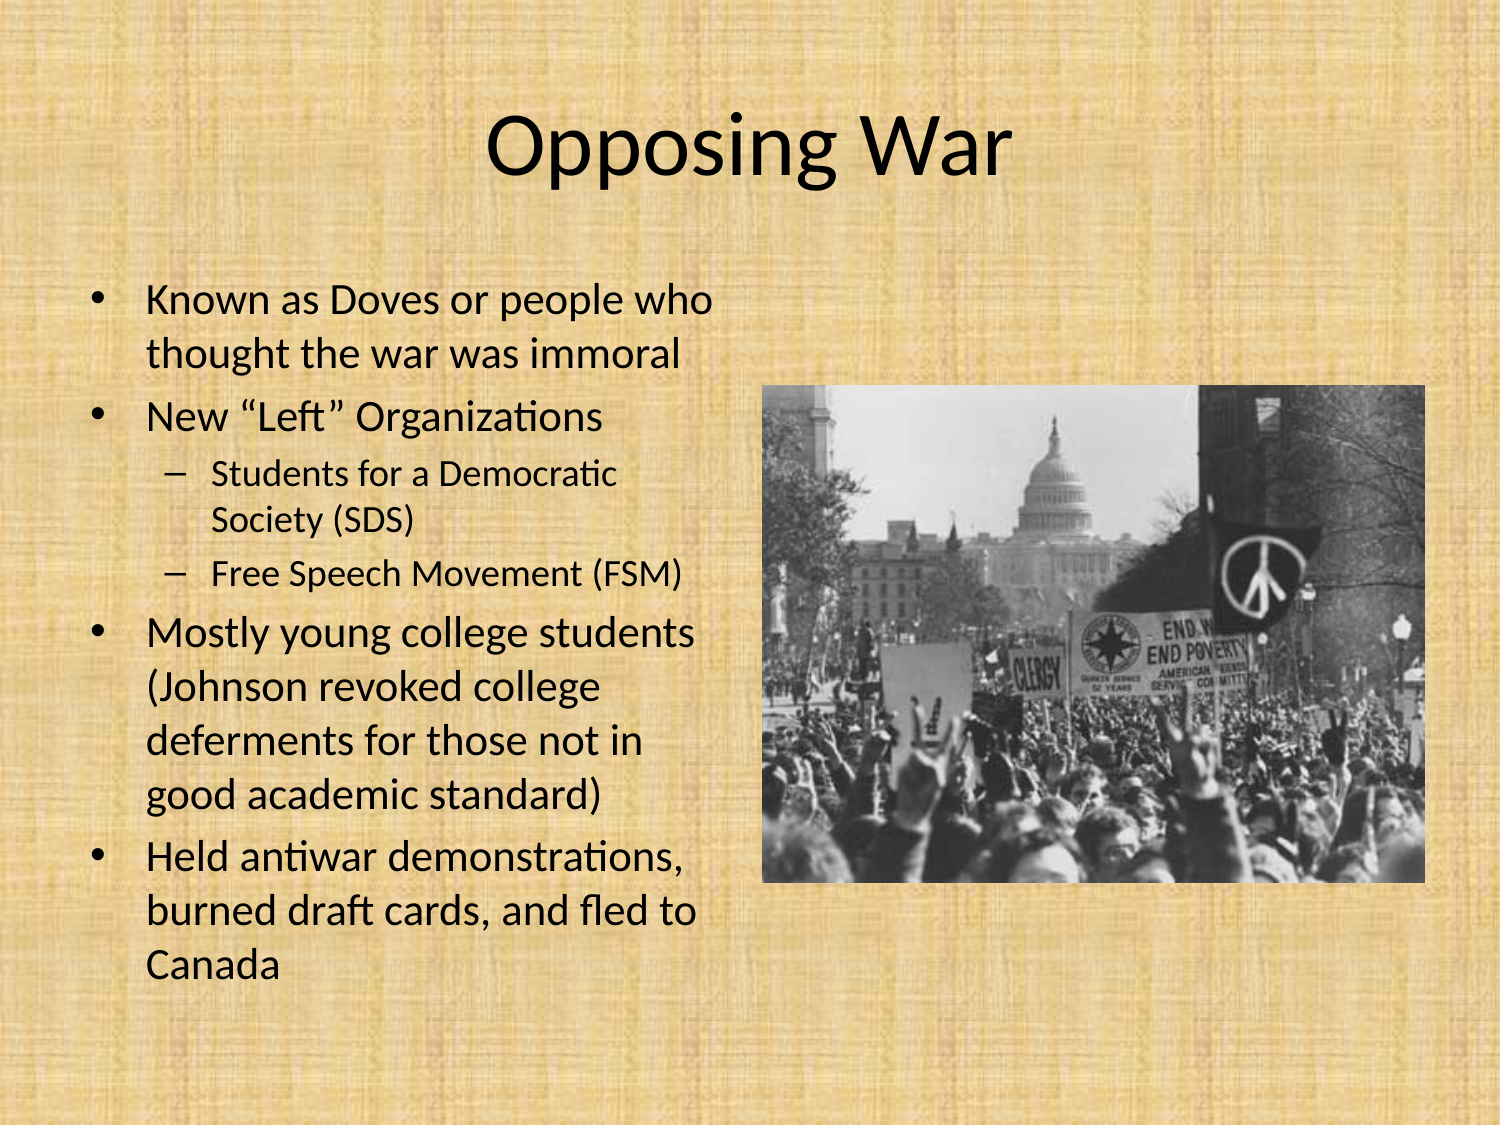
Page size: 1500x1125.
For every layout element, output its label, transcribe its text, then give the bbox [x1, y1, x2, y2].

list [762, 262, 1426, 1006]
title Opposing War [75, 45, 1425, 233]
picture [0, 0, 1500, 1125]
list Known as Doves or people who thought the war was immoral New “Left” Organizations Students for a Democratic Society (SDS) Free Speech Movement (FSM) Mostly young college students (Johnson revoked college deferments for those not in good academic standard) Held antiwar demonstrations, burned draft cards, and fled to Canada [75, 262, 738, 1005]
